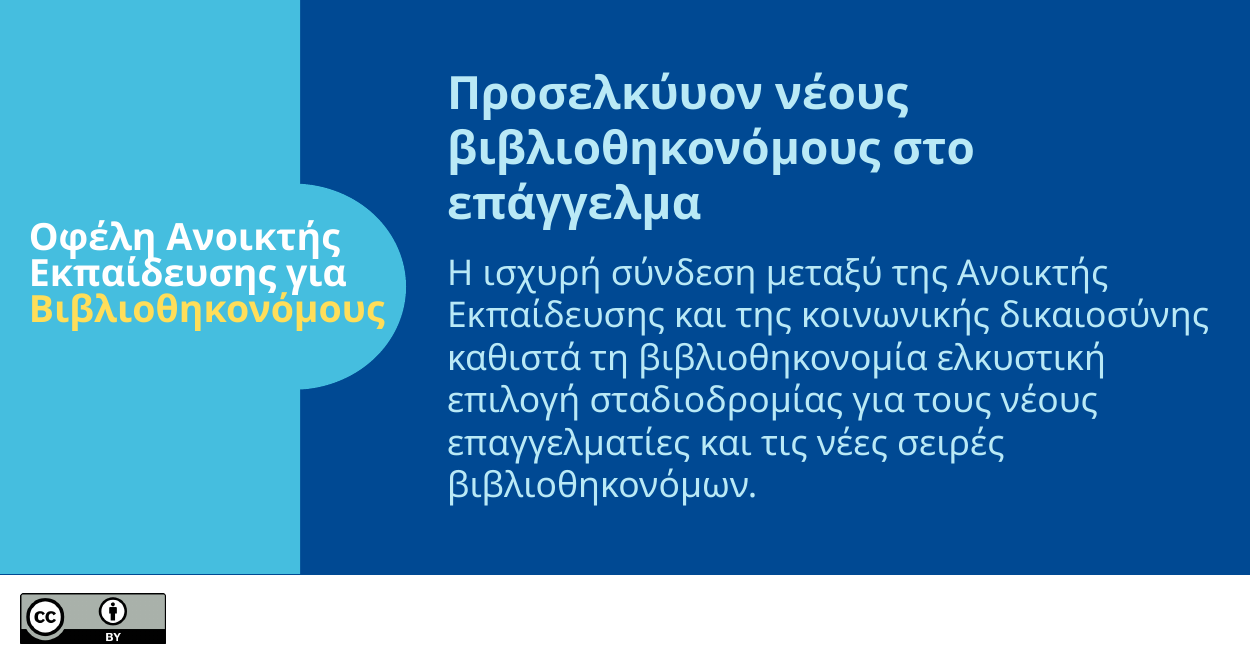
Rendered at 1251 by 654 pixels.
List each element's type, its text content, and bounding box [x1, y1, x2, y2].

text_box Προσελκύυον νέους βιβλιοθηκονόμους στο επάγγελμα Η ισχυρή σύνδεση μεταξύ της Ανοικτής Εκπαίδευσης και της κοινωνικής δικαιοσύνης καθιστά τη βιβλιοθηκονομία ελκυστική επιλογή σταδιοδρομίας για τους νέους επαγγελματίες και τις νέες σειρές βιβλιοθηκονόμων. [434, 51, 1238, 517]
picture [20, 592, 166, 645]
text_box [0, 0, 301, 574]
text_box [0, 582, 1250, 654]
text_box [201, 345, 387, 390]
text_box [224, 183, 364, 206]
text_box Οφέλη Ανοικτής Εκπαίδευσης για Βιβλιοθηκονόμους [13, 206, 421, 345]
